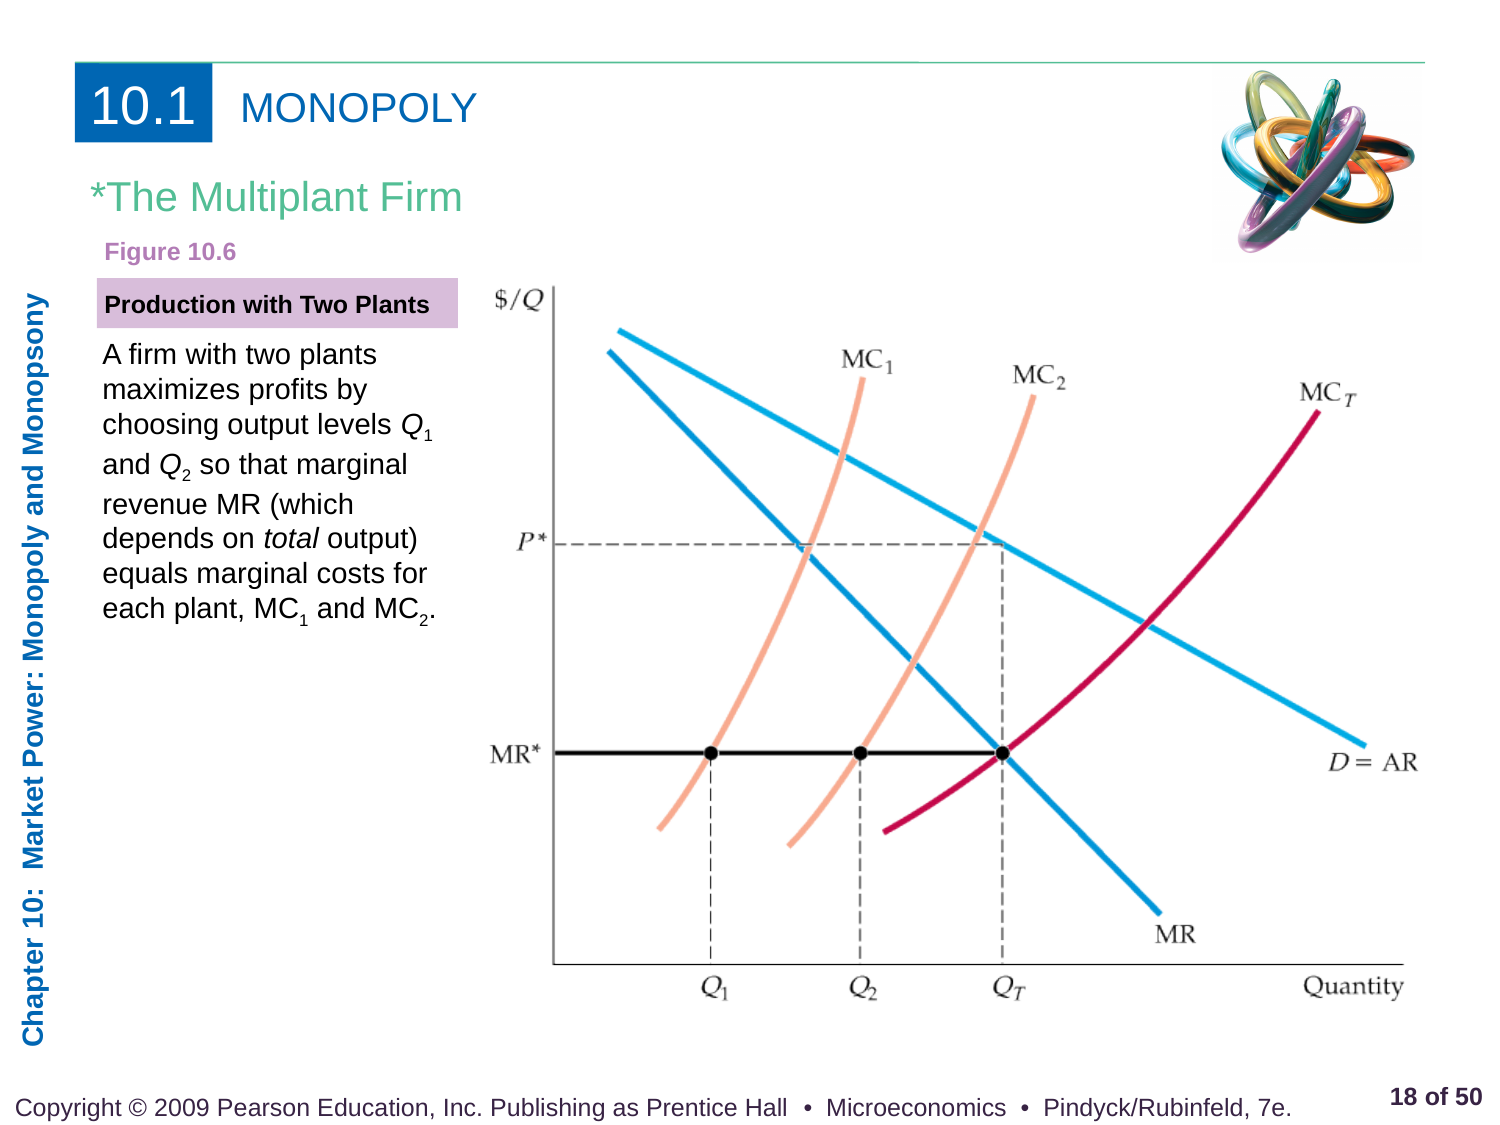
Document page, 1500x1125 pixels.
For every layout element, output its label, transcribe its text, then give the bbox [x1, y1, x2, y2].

list *The Multiplant Firm [75, 162, 1175, 247]
text_box Figure 10.6 [96, 224, 272, 275]
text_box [74, 62, 1426, 143]
picture [474, 143, 1451, 1026]
text_box Production with Two Plants [96, 278, 458, 329]
text_box A firm with two plants maximizes profits by choosing output levels Q1 and Q2 so that marginal revenue MR (which depends on total output) equals marginal costs for each plant, MC1 and MC2. [87, 328, 463, 625]
